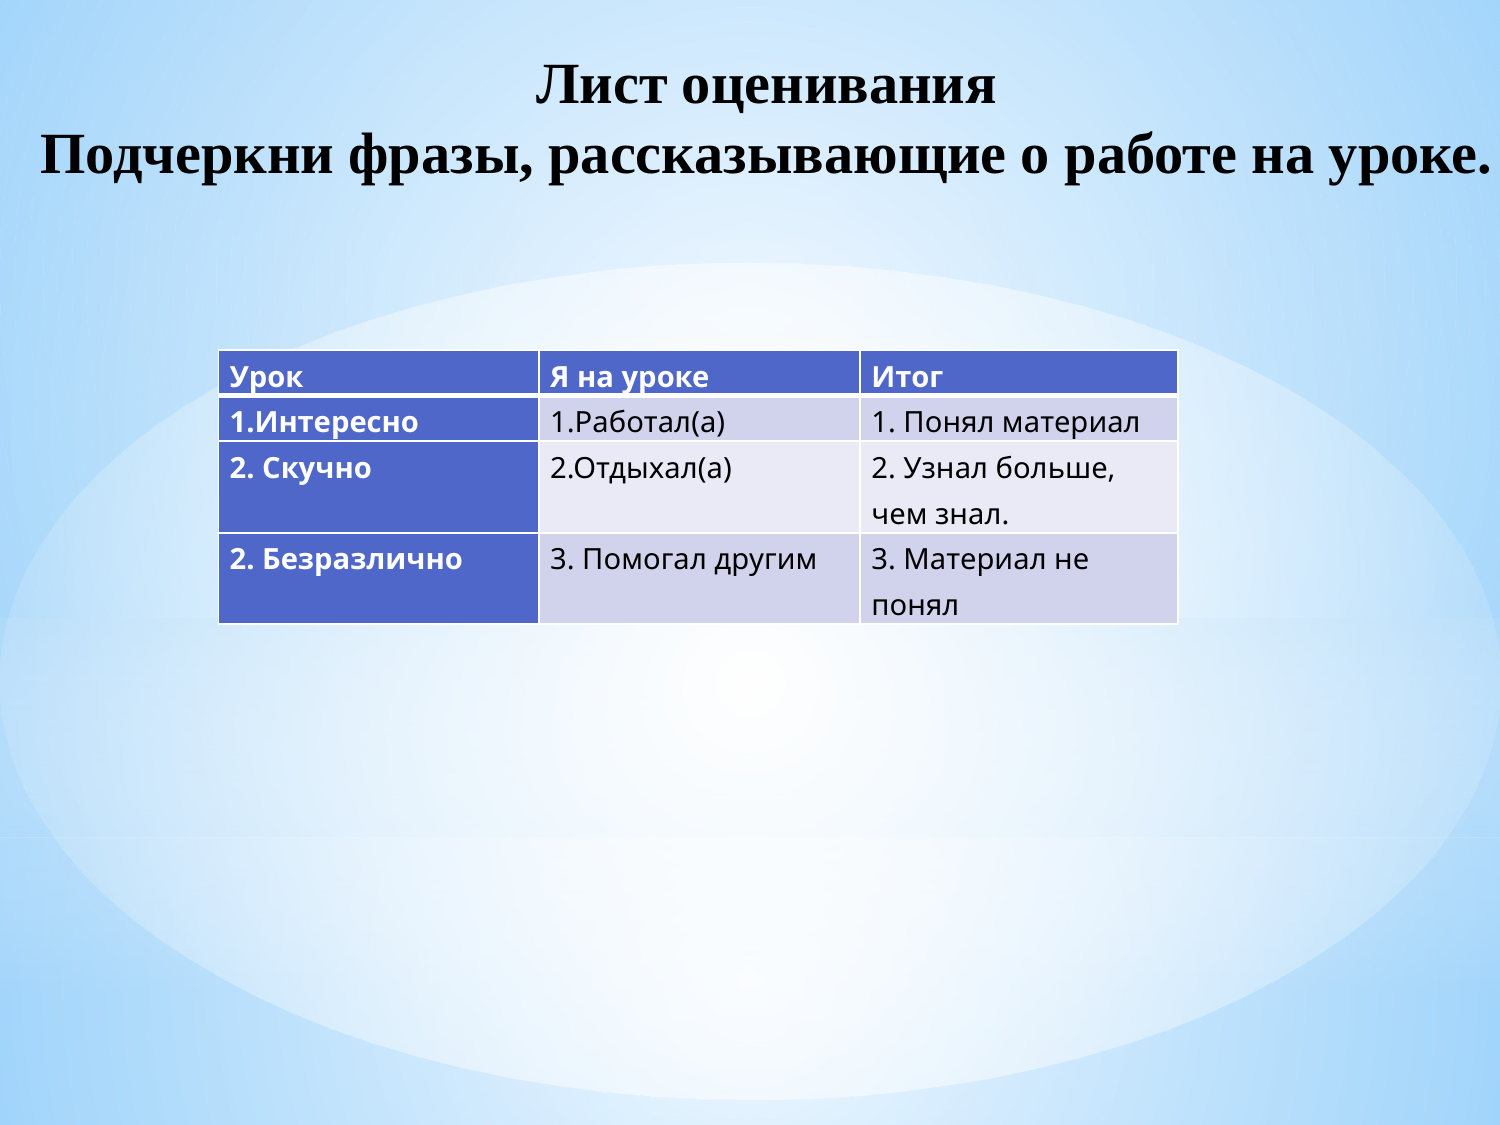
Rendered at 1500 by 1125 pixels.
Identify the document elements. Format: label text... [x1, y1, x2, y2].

table_cell 1. Понял материал [861, 398, 1177, 440]
table_header Урок [219, 351, 538, 393]
table_cell 3. Помогал другим [540, 534, 859, 623]
table_cell 3. Материал не понял [861, 534, 1177, 623]
table_header Итог [861, 351, 1177, 393]
table_cell 2.Отдыхал(а) [540, 442, 859, 532]
table_cell 1.Работал(а) [540, 398, 859, 440]
table_cell 2. Скучно [219, 442, 538, 532]
table_header Я на уроке [540, 351, 859, 393]
table_cell 2. Безразлично [219, 534, 538, 623]
table_cell 1.Интересно [219, 398, 538, 440]
text_box Лист оценивания Подчеркни фразы, рассказывающие о работе на уроке. [25, 37, 1500, 193]
table_cell 2. Узнал больше, чем знал. [861, 442, 1177, 532]
